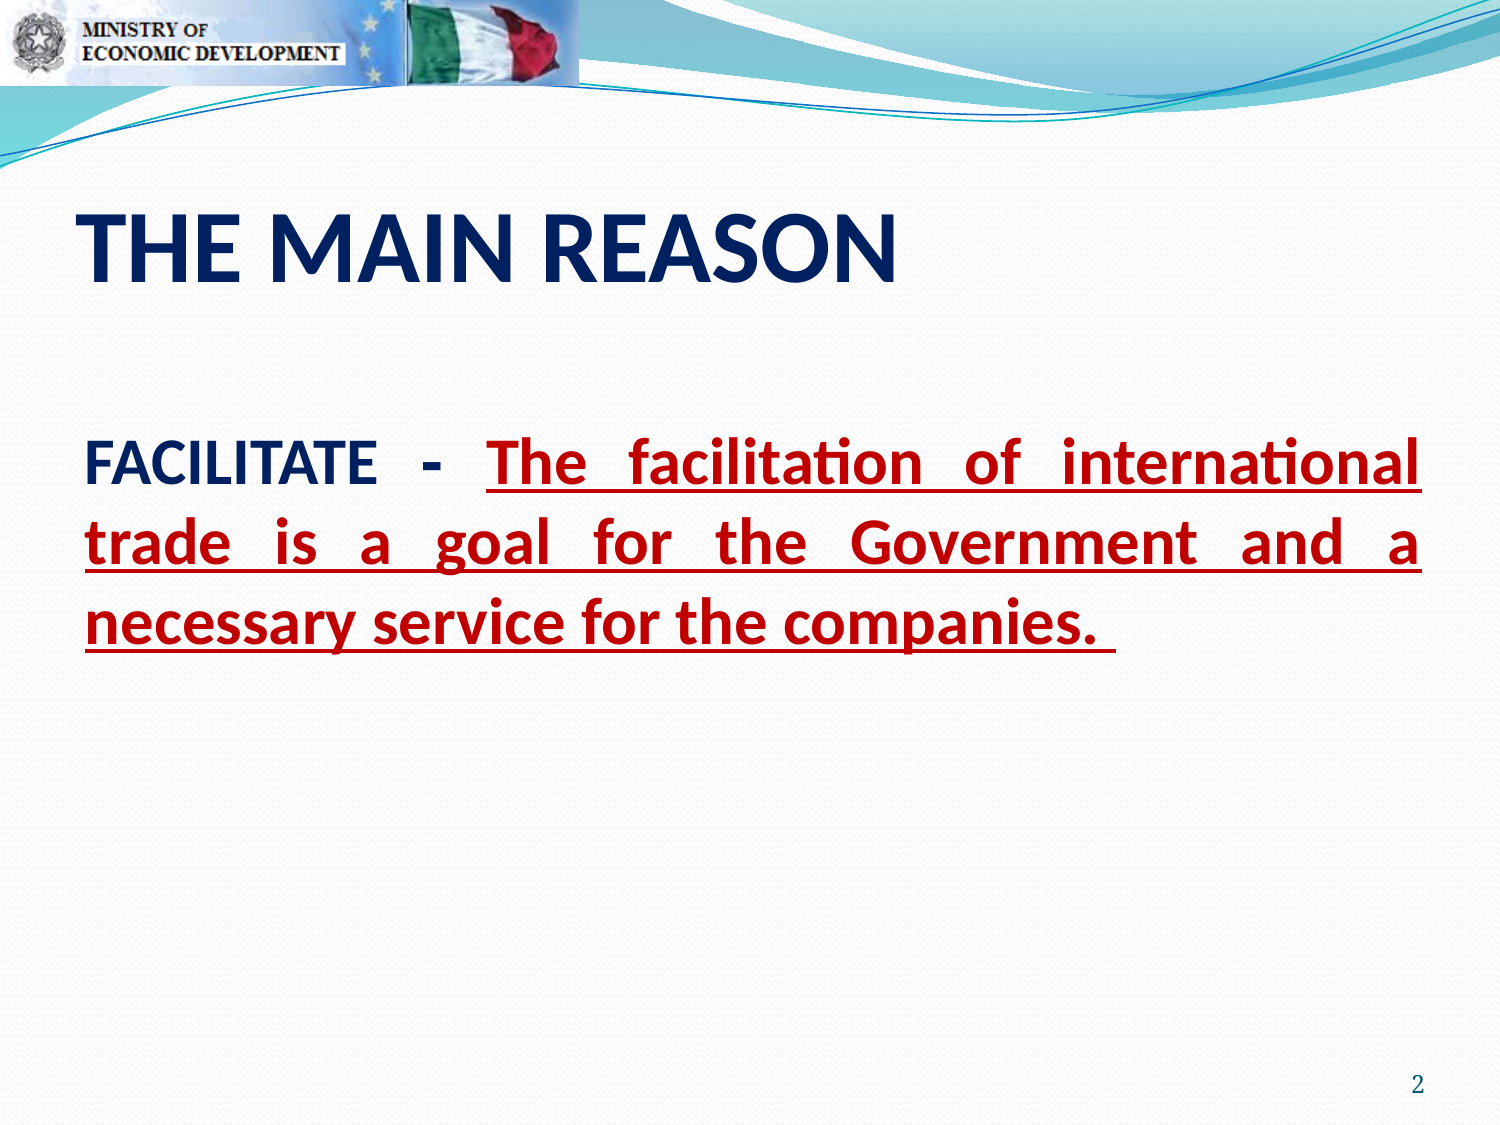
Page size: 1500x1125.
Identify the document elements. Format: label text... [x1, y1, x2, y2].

list FACILITATE - The facilitation of international trade is a goal for the Government and a necessary service for the companies. [70, 410, 1437, 1007]
picture [0, 0, 579, 87]
slide_number 2 [1299, 1042, 1425, 1103]
title THE MAIN REASON [75, 115, 1425, 303]
